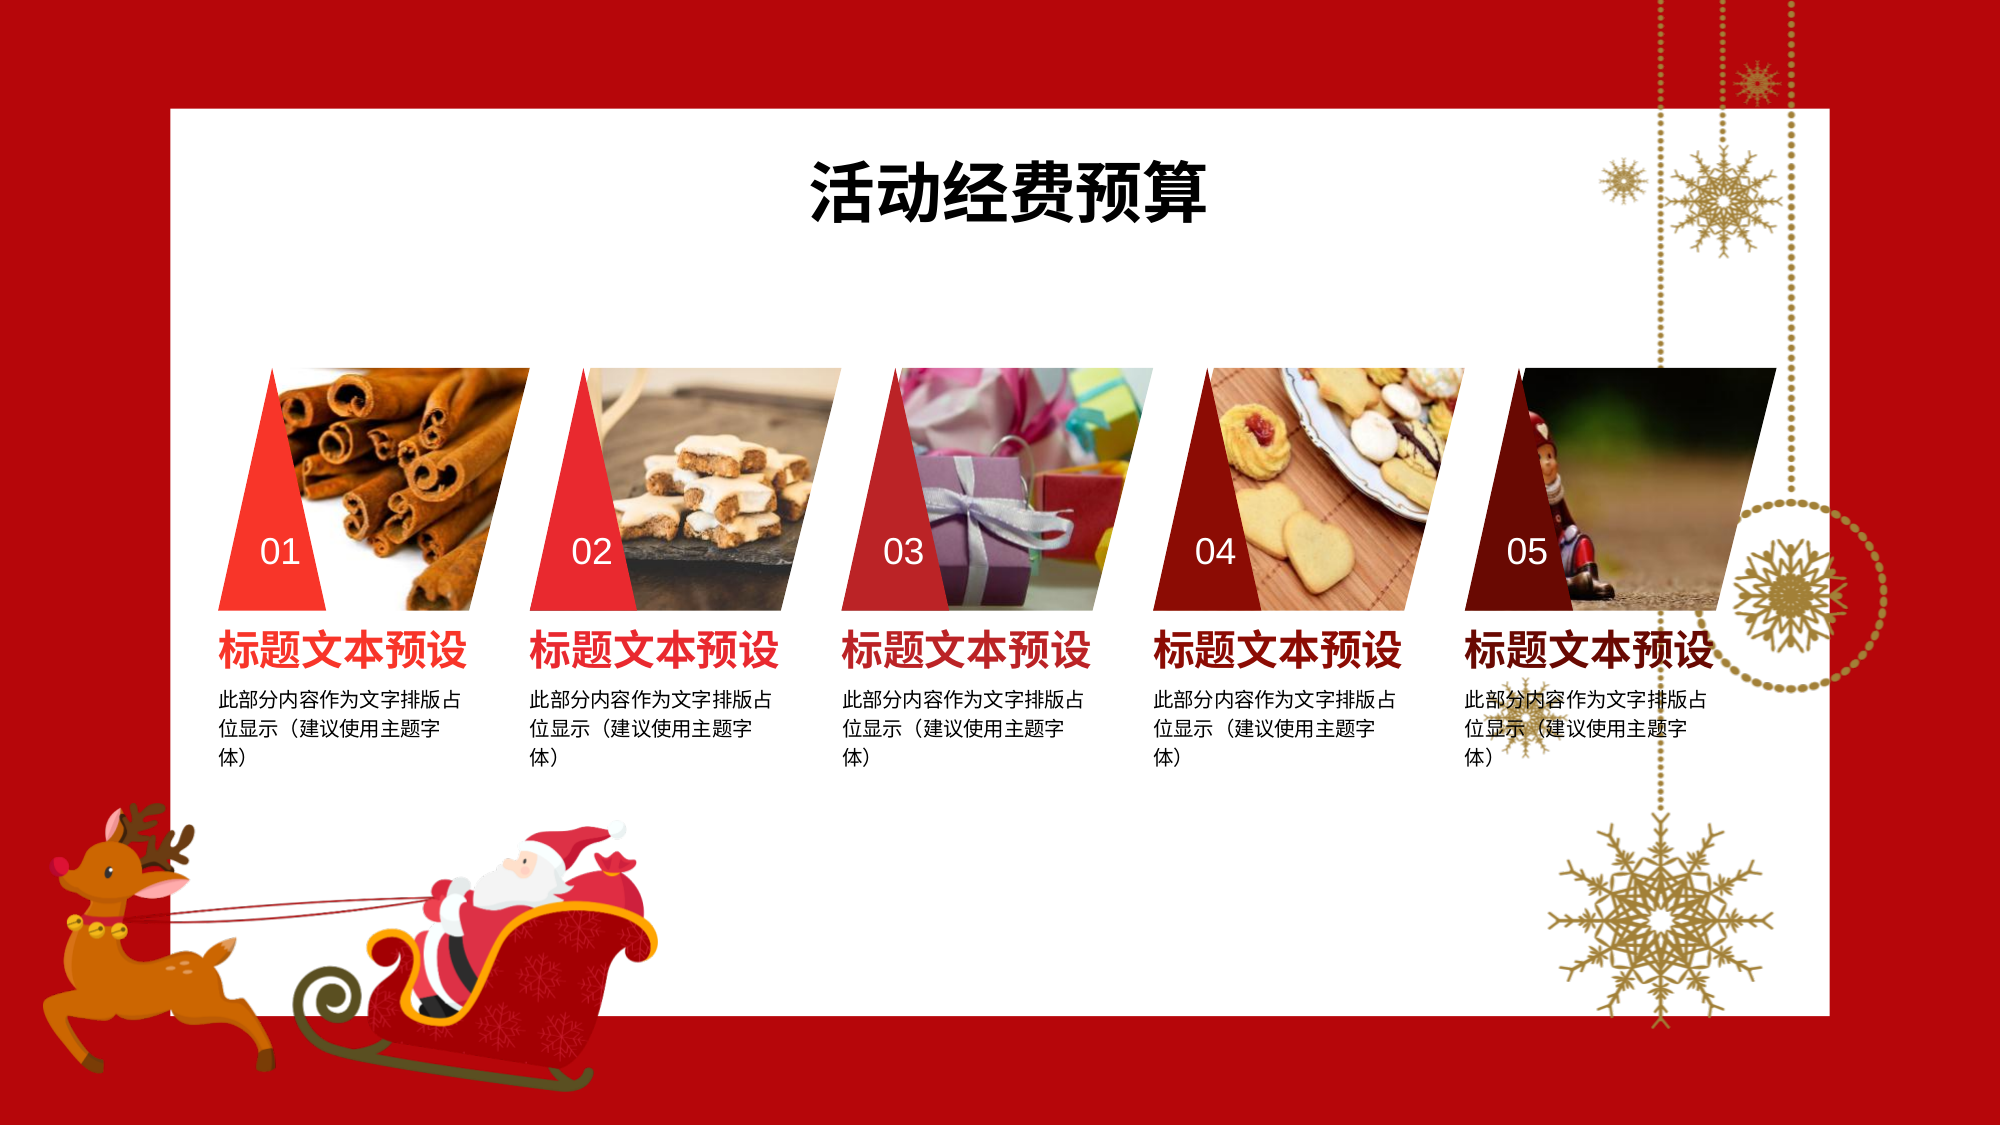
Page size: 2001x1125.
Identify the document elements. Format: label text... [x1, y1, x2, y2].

text_box 活动经费预算 [756, 147, 1239, 234]
picture [43, 803, 658, 1092]
picture [1465, 0, 1932, 1029]
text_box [218, 367, 1777, 770]
